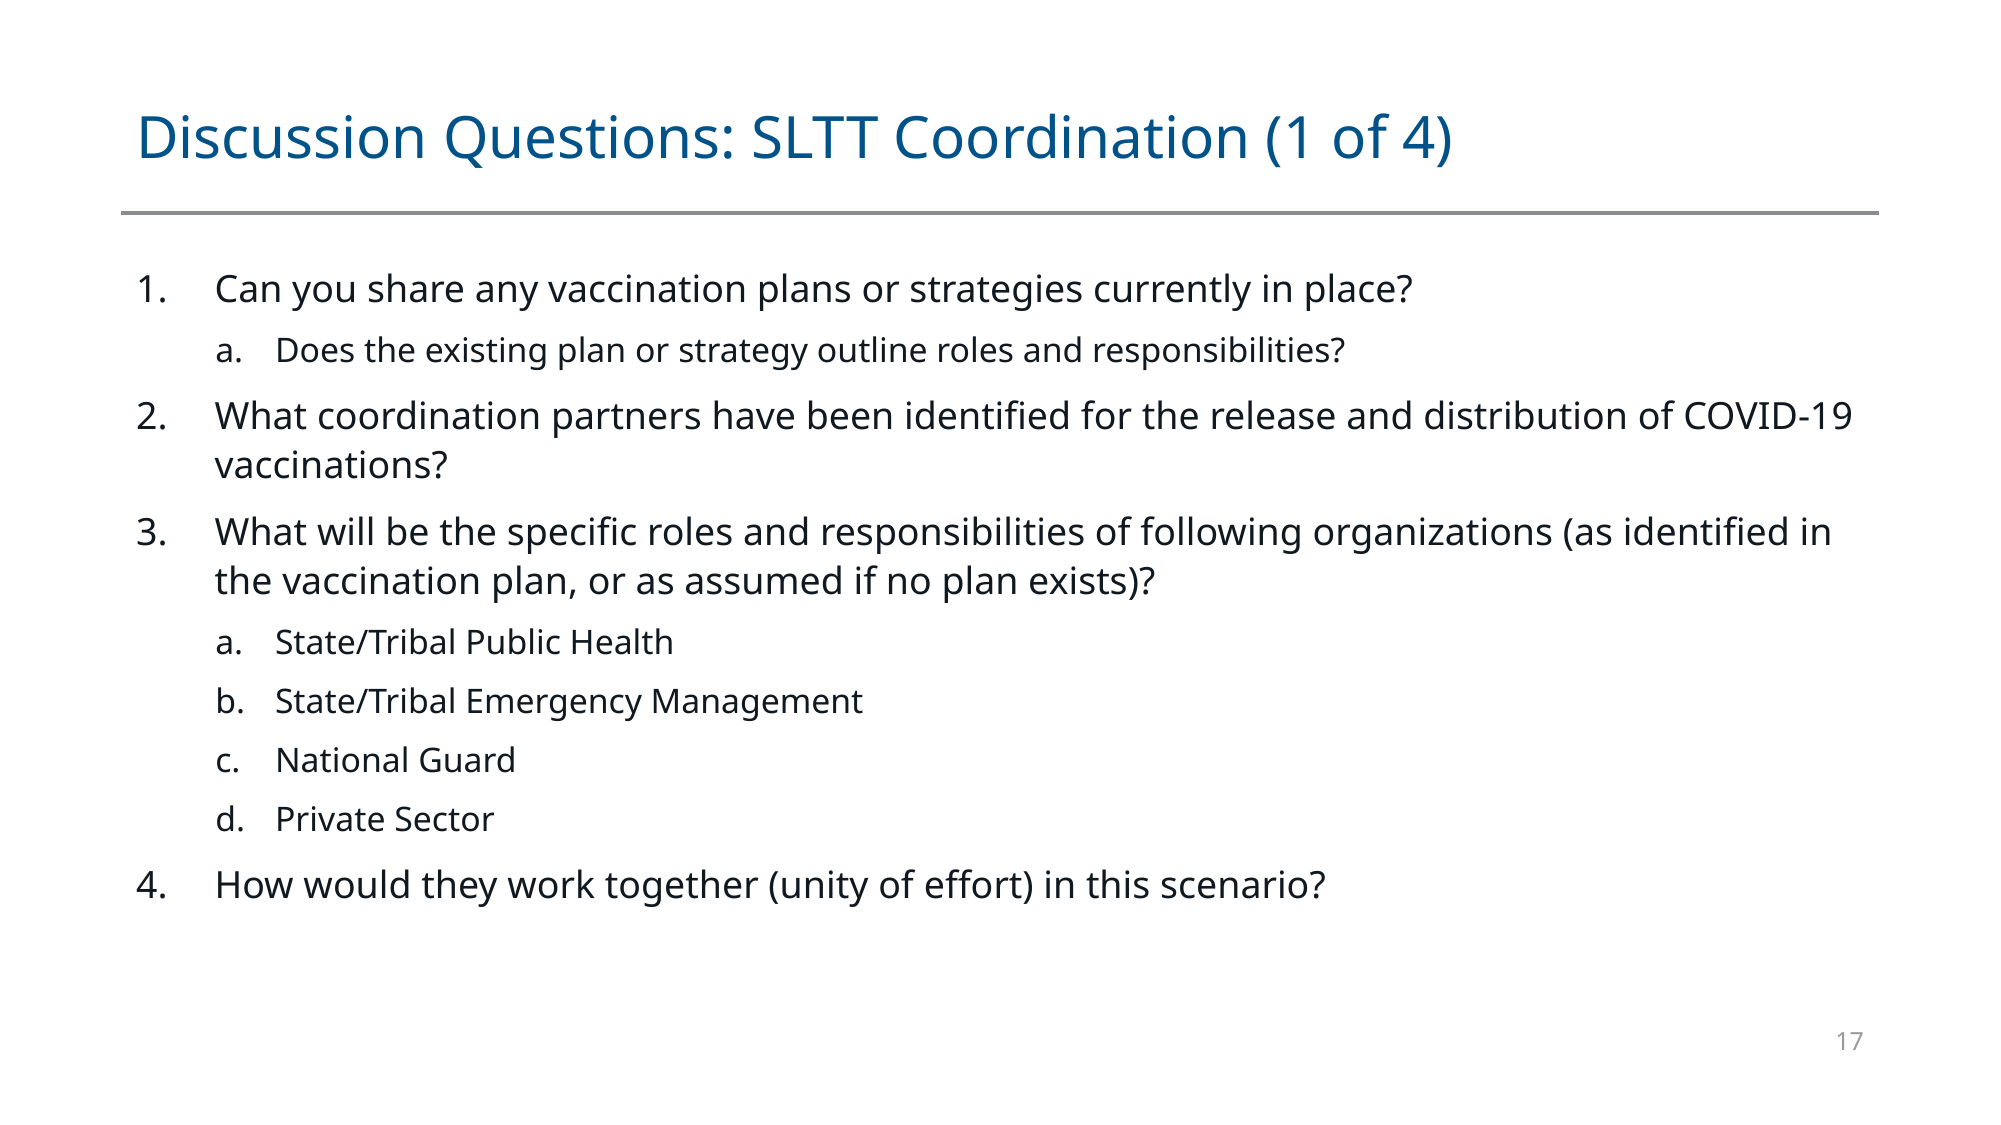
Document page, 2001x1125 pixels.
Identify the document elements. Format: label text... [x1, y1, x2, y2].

title Discussion Questions: SLTT Coordination (1 of 4) [121, 74, 1879, 197]
slide_number 17 [1728, 1012, 1879, 1073]
list Can you share any vaccination plans or strategies currently in place? Does the existing plan or strategy outline roles and responsibilities? What coordination partners have been identified for the release and distribution of COVID-19 vaccinations? What will be the specific roles and responsibilities of following organizations (as identified in the vaccination plan, or as assumed if no plan exists)? State/Tribal Public Health State/Tribal Emergency Management National Guard Private Sector How would they work together (unity of effort) in this scenario? [121, 254, 1879, 914]
